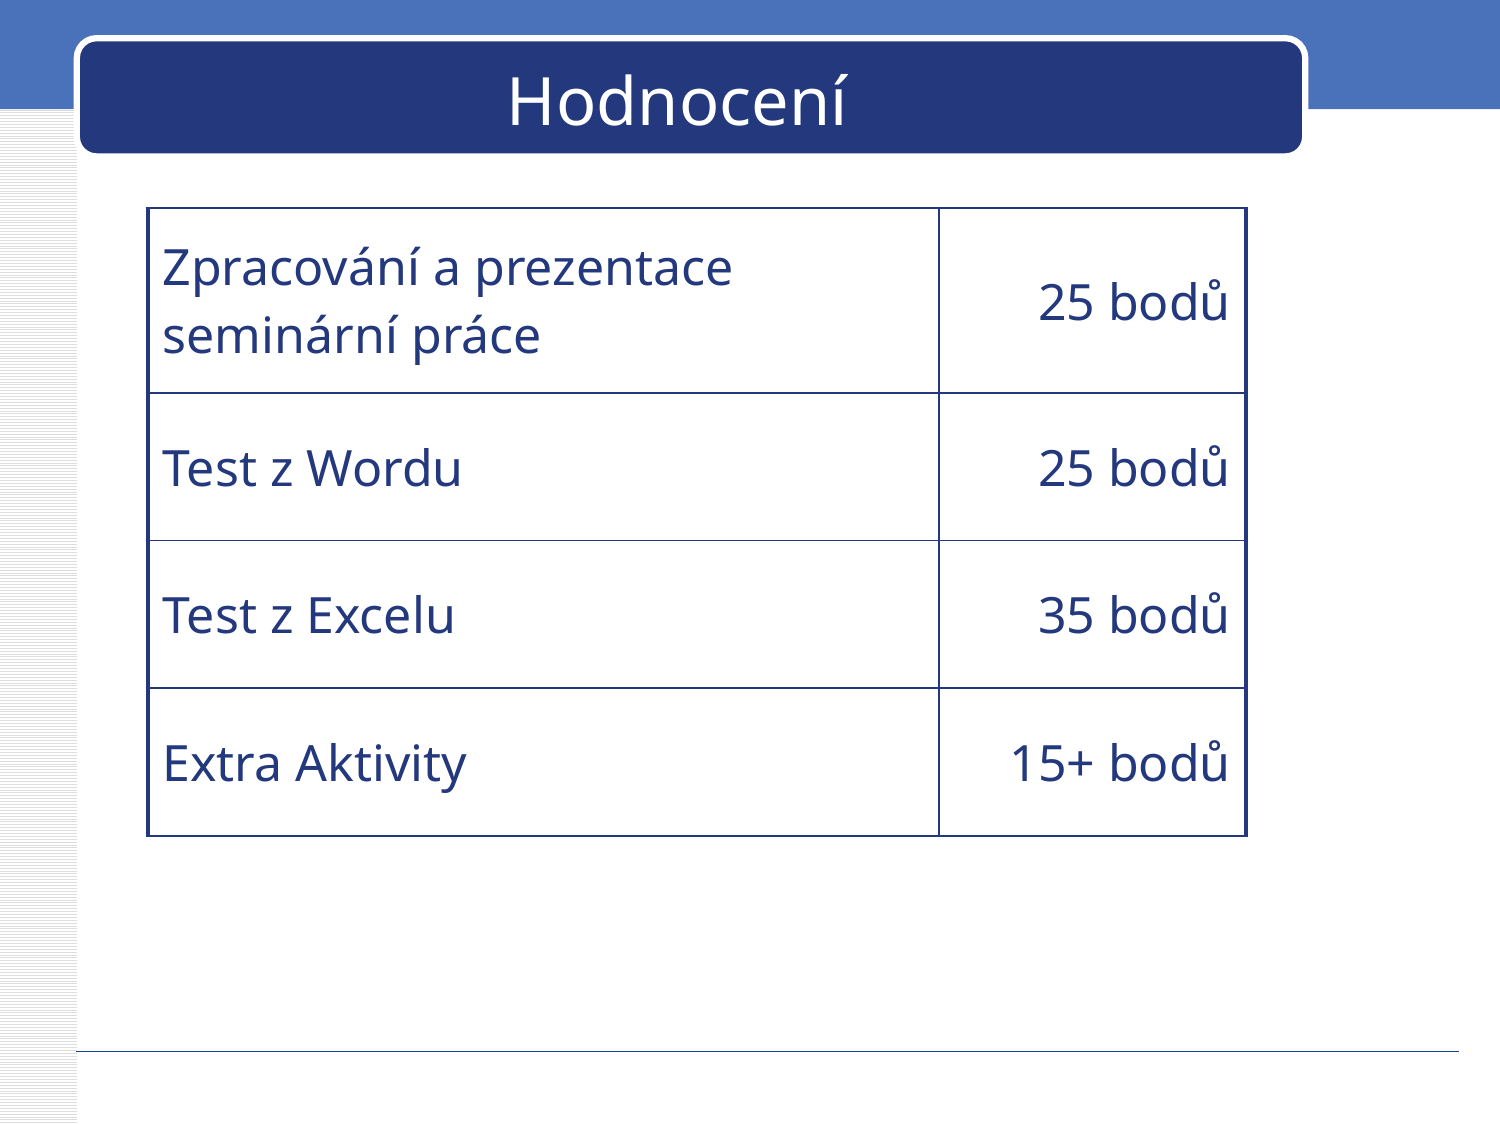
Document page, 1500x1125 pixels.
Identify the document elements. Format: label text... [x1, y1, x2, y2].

table_header Zpracování a prezentace seminární práce [150, 209, 938, 392]
title Hodnocení [89, 52, 1266, 145]
table_cell 25 bodů [940, 394, 1244, 540]
table_cell Extra Aktivity [150, 689, 938, 835]
table_header 25 bodů [940, 209, 1244, 392]
table_cell Test z Excelu [150, 541, 938, 687]
table_cell 15+ bodů [940, 689, 1244, 835]
table_cell Test z Wordu [150, 394, 938, 540]
table_cell 35 bodů [940, 541, 1244, 687]
